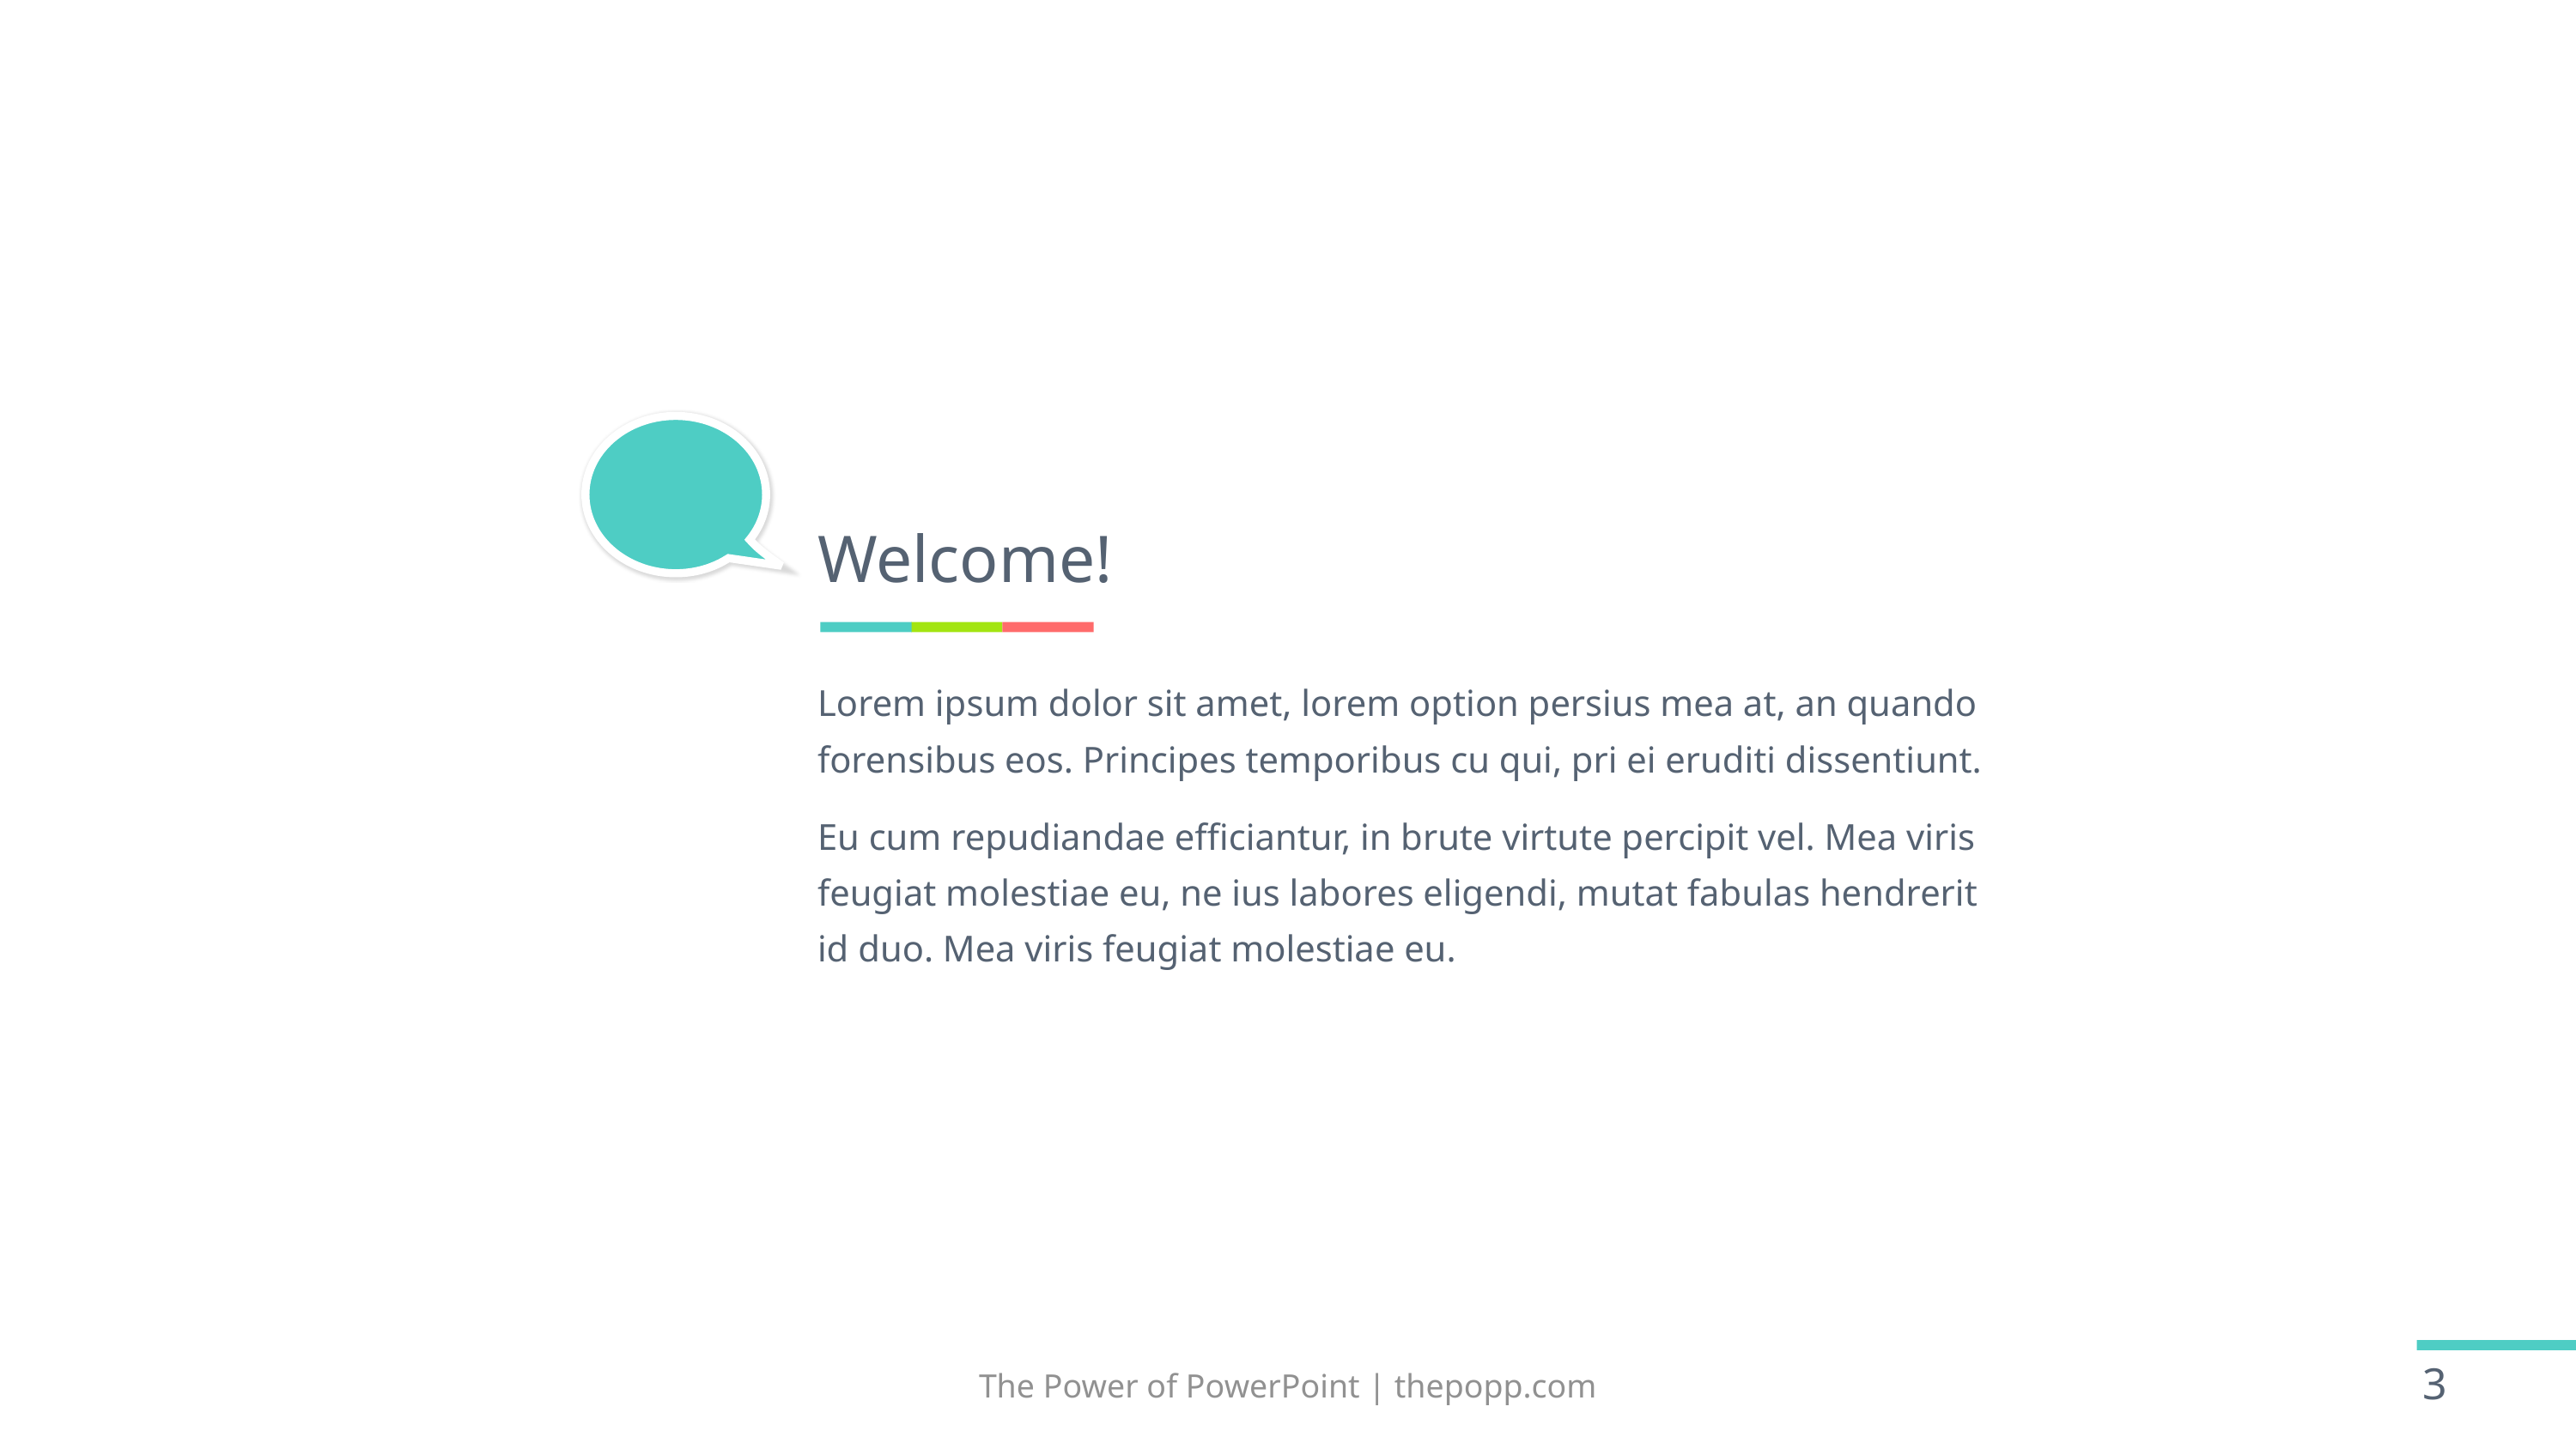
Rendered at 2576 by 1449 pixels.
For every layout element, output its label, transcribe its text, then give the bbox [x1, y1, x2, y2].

footer The Power of PowerPoint | thepopp.com [853, 1349, 1723, 1427]
slide_number 3 [2409, 1351, 2576, 1421]
list Lorem ipsum dolor sit amet, lorem option persius mea at, an quando forensibus eos. Principes temporibus cu qui, pri ei eruditi dissentiunt. Eu cum repudiandae efficiantur, in brute virtute percipit vel. Mea viris feugiat molestiae eu, ne ius labores eligendi, mutat fabulas hendrerit id duo. Mea viris feugiat molestiae eu. [805, 661, 2008, 995]
list Welcome! [805, 504, 2008, 609]
